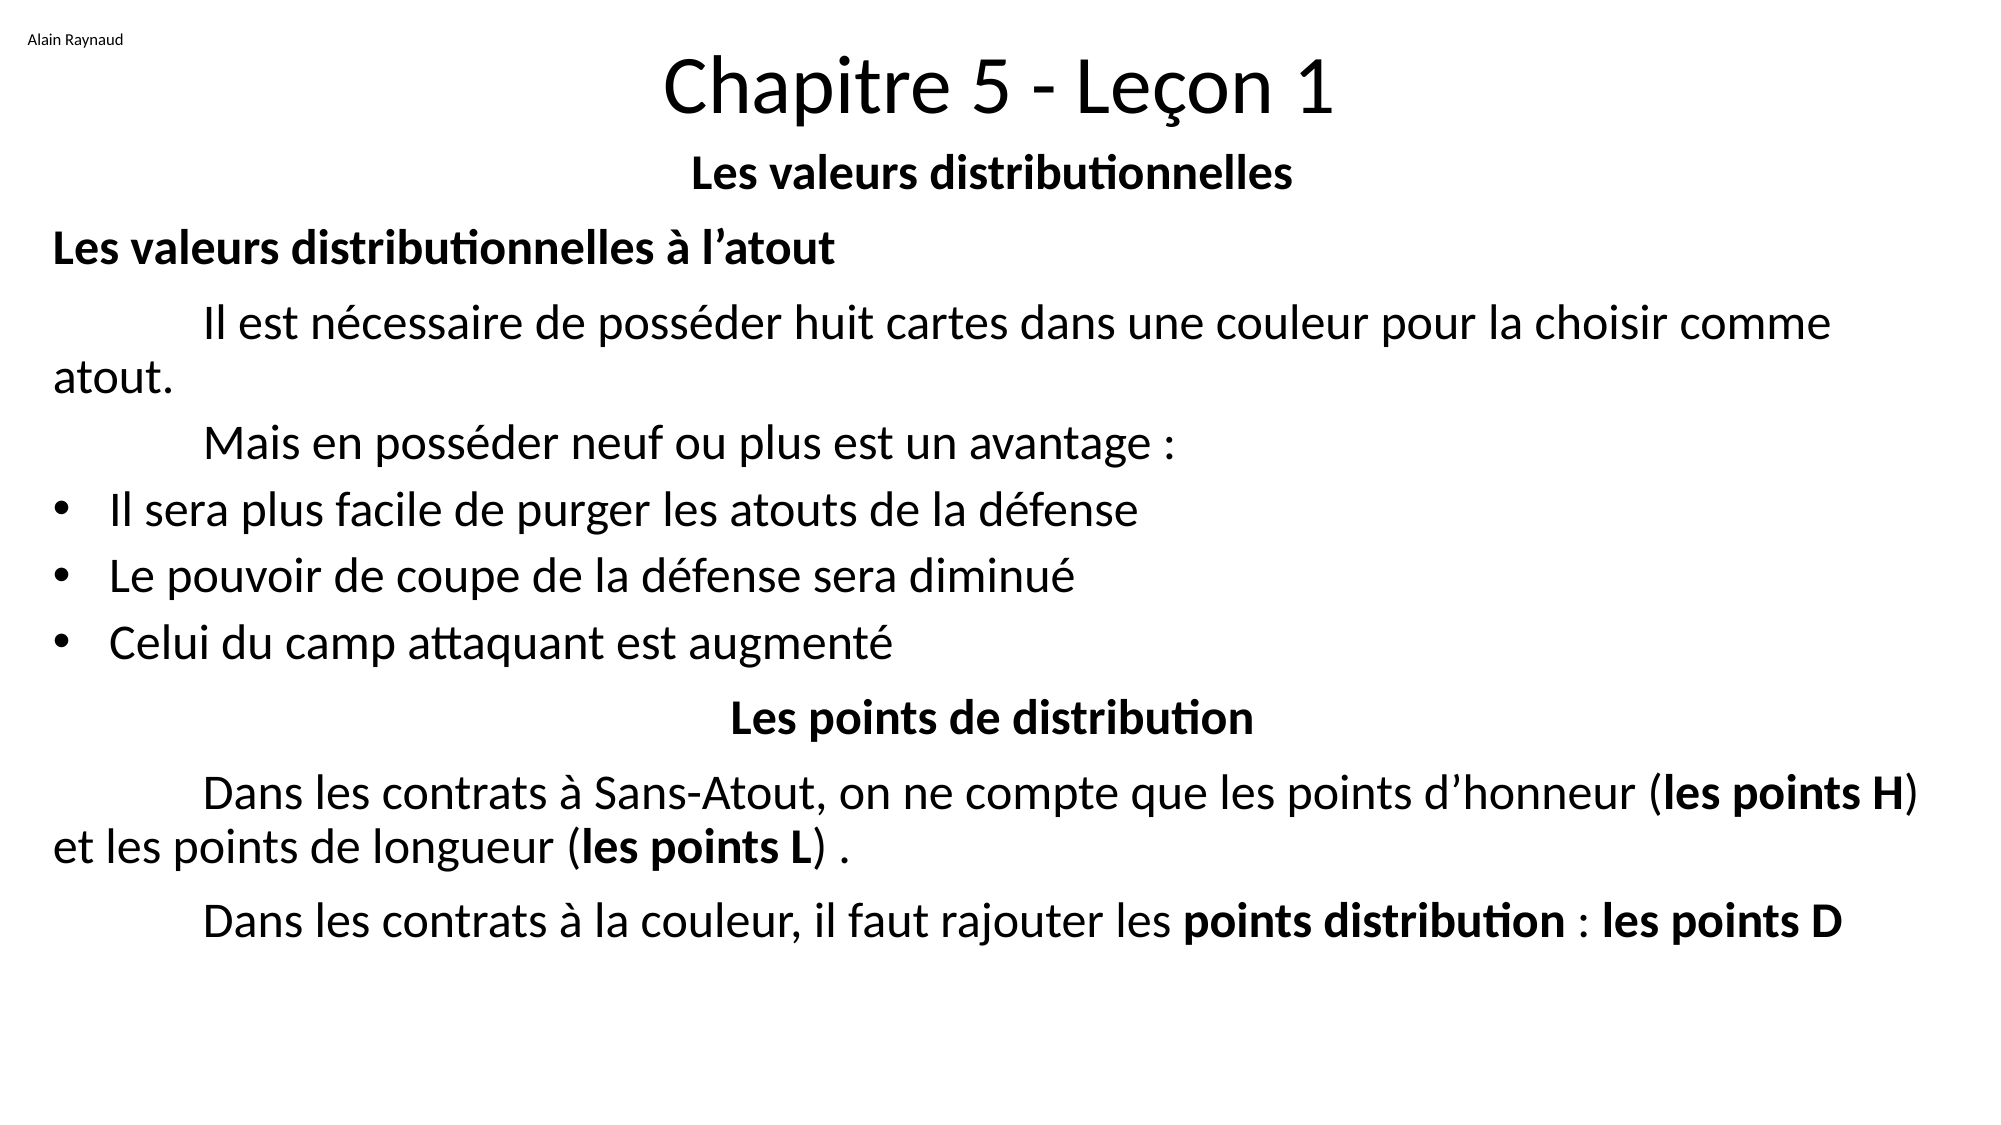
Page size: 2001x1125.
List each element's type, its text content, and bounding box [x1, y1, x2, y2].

title Chapitre 5 - Leçon 1 [249, 38, 1750, 139]
subtitle Les valeurs distributionnelles Les valeurs distributionnelles à l’atout Il est nécessaire de posséder huit cartes dans une couleur pour la choisir comme atout. Mais en posséder neuf ou plus est un avantage : Il sera plus facile de purger les atouts de la défense Le pouvoir de coupe de la défense sera diminué Celui du camp attaquant est augmenté Les points de distribution Dans les contrats à Sans-Atout, on ne compte que les points d’honneur (les points H) et les points de longueur (les points L) . Dans les contrats à la couleur, il faut rajouter les points distribution : les points D [37, 139, 1948, 1088]
text_box Alain Raynaud [12, 21, 147, 57]
